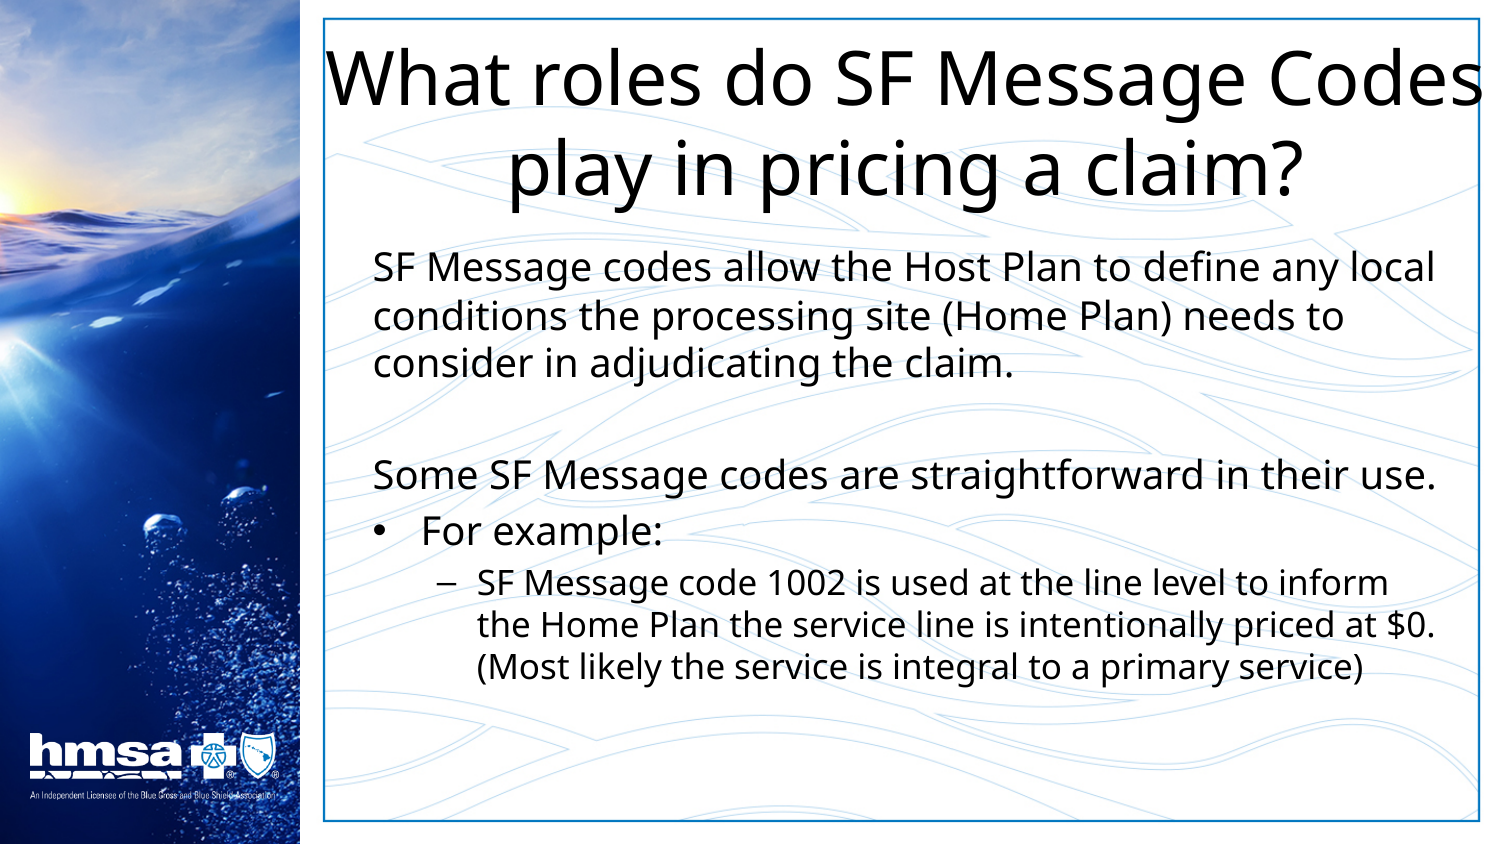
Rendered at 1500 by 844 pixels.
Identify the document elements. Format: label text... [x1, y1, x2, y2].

title What roles do SF Message Codes play in pricing a claim? [230, 21, 1500, 219]
list SF Message codes allow the Host Plan to define any local conditions the processing site (Home Plan) needs to consider in adjudicating the claim. Some SF Message codes are straightforward in their use. For example: SF Message code 1002 is used at the line level to inform the Home Plan the service line is intentionally priced at $0. (Most likely the service is integral to a primary service) [357, 234, 1454, 792]
picture [0, 0, 1500, 844]
